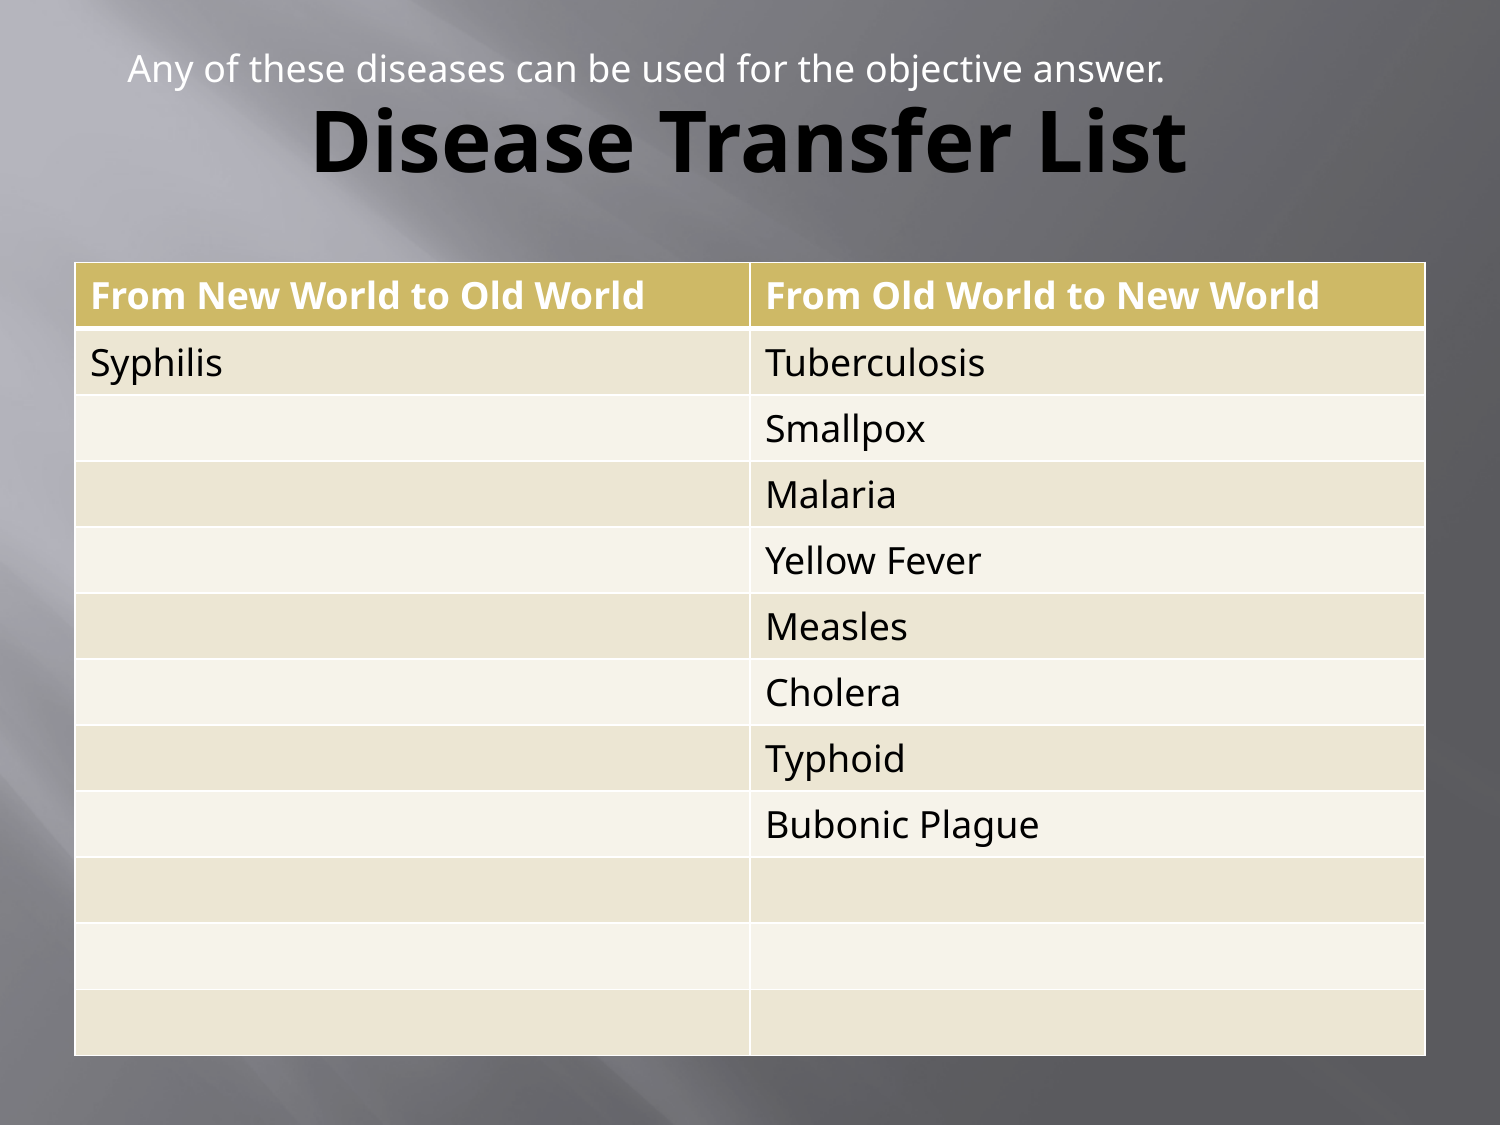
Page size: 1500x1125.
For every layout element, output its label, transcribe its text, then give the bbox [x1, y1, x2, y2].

table_cell [751, 990, 1424, 1055]
table_cell Yellow Fever [751, 528, 1424, 592]
table_cell [76, 660, 749, 724]
table_cell [76, 990, 749, 1055]
title Disease Transfer List [75, 45, 1425, 233]
table_cell [751, 924, 1424, 989]
table_cell [76, 726, 749, 790]
table_cell [76, 528, 749, 592]
table_cell Bubonic Plague [751, 792, 1424, 856]
table_header From Old World to New World [751, 263, 1424, 326]
table_cell [76, 858, 749, 922]
table_cell [751, 858, 1424, 922]
table_cell Syphilis [76, 331, 749, 394]
table_cell [76, 594, 749, 658]
table_cell [76, 792, 749, 856]
table_cell Cholera [751, 660, 1424, 724]
table_cell Smallpox [751, 396, 1424, 460]
table_cell Typhoid [751, 726, 1424, 790]
table_cell [76, 396, 749, 460]
table_cell Tuberculosis [751, 331, 1424, 394]
table_cell [76, 462, 749, 526]
table_cell [76, 924, 749, 989]
table_cell Measles [751, 594, 1424, 658]
table_header From New World to Old World [76, 263, 749, 326]
text_box Any of these diseases can be used for the objective answer. [112, 37, 1225, 98]
table_cell Malaria [751, 462, 1424, 526]
